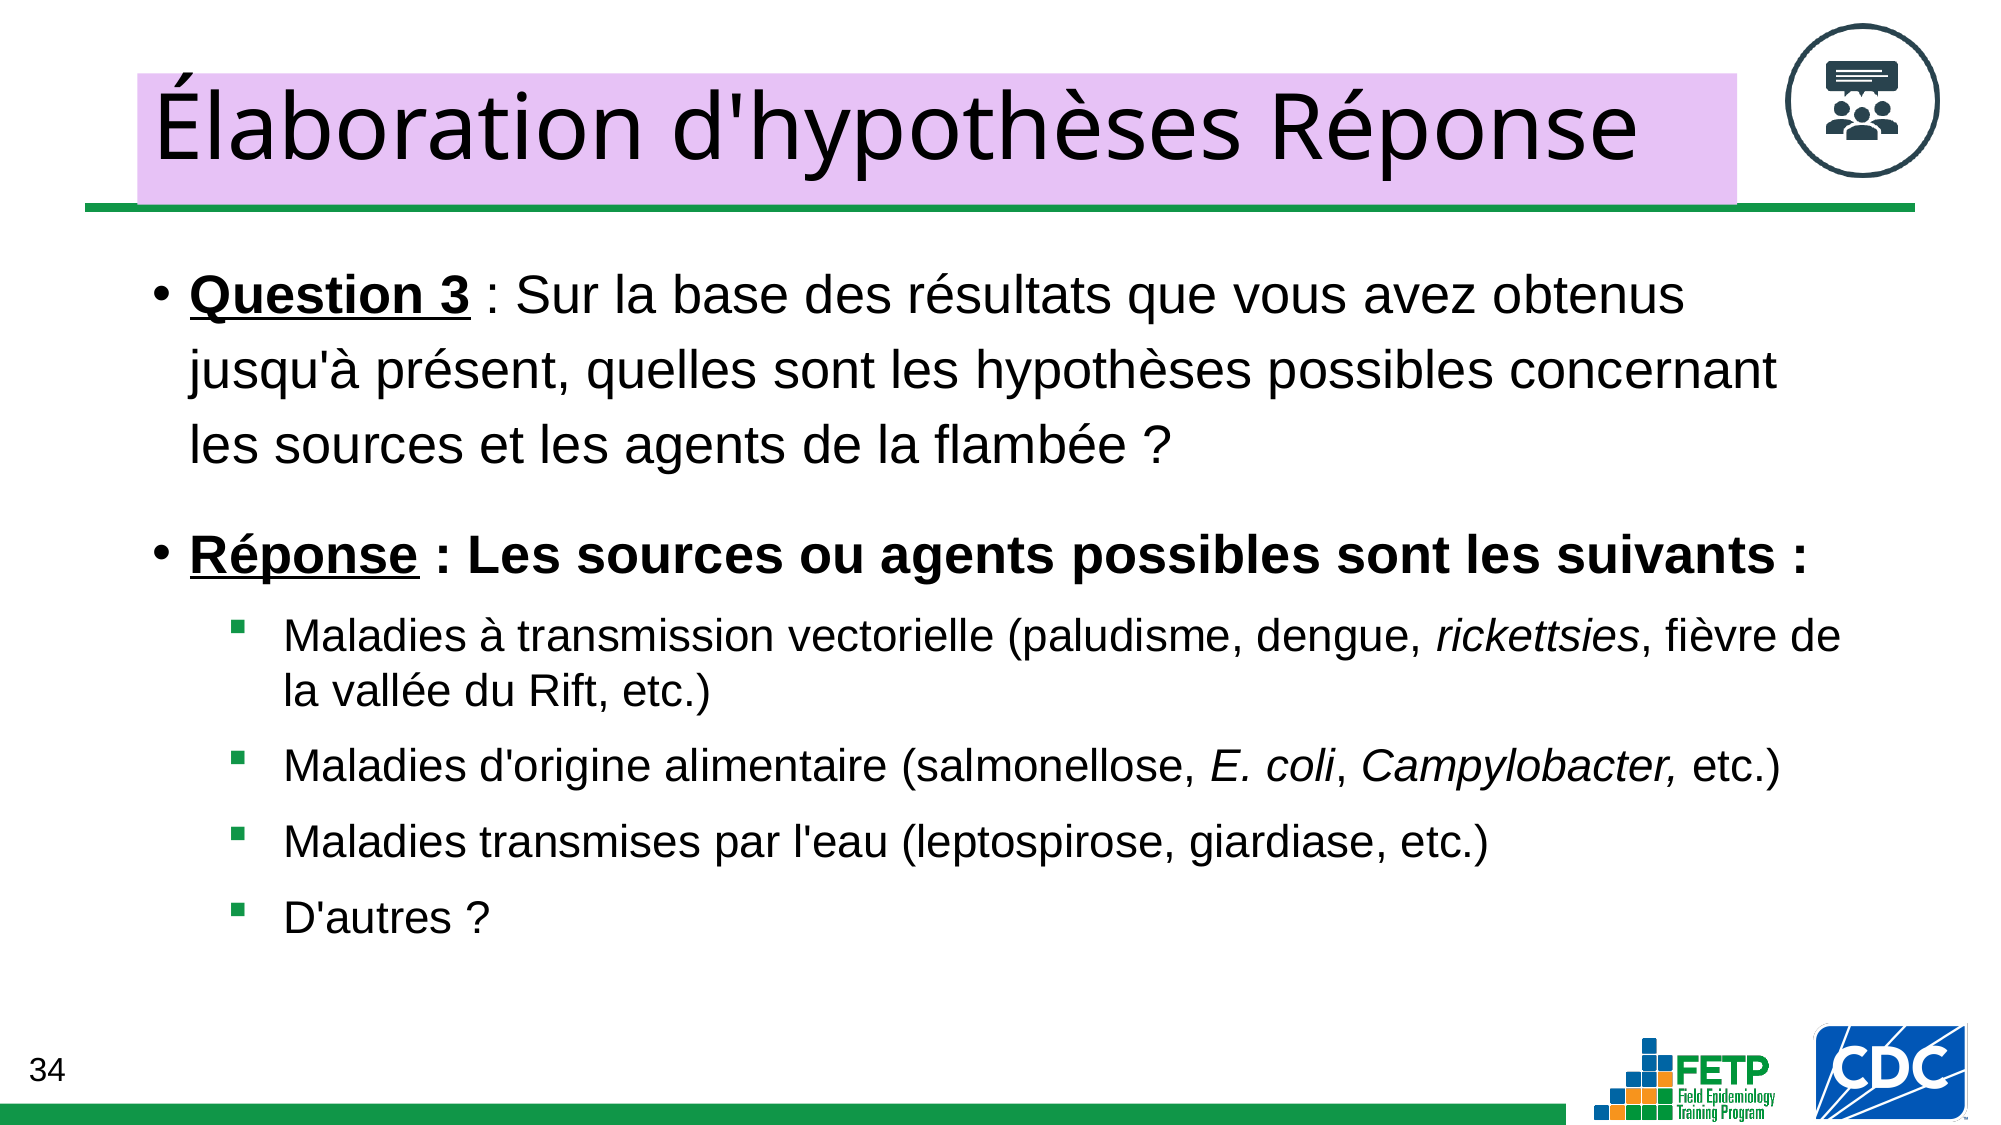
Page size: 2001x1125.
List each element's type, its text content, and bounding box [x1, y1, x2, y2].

picture [1785, 23, 1940, 178]
picture [1813, 1023, 1968, 1122]
picture [1594, 1038, 1775, 1122]
title Élaboration d'hypothèses Réponse [137, 73, 1738, 205]
list Question 3 : Sur la base des résultats que vous avez obtenus jusqu'à présent, quelles sont les hypothèses possibles concernant les sources et les agents de la flambée ? Réponse : Les sources ou agents possibles sont les suivants : Maladies à transmission vectorielle (paludisme, dengue, rickettsies, fièvre de la vallée du Rift, etc.) Maladies d'origine alimentaire (salmonellose, E. coli, Campylobacter, etc.) Maladies transmises par l'eau (leptospirose, giardiase, etc.) D'autres ? [137, 242, 1863, 1004]
